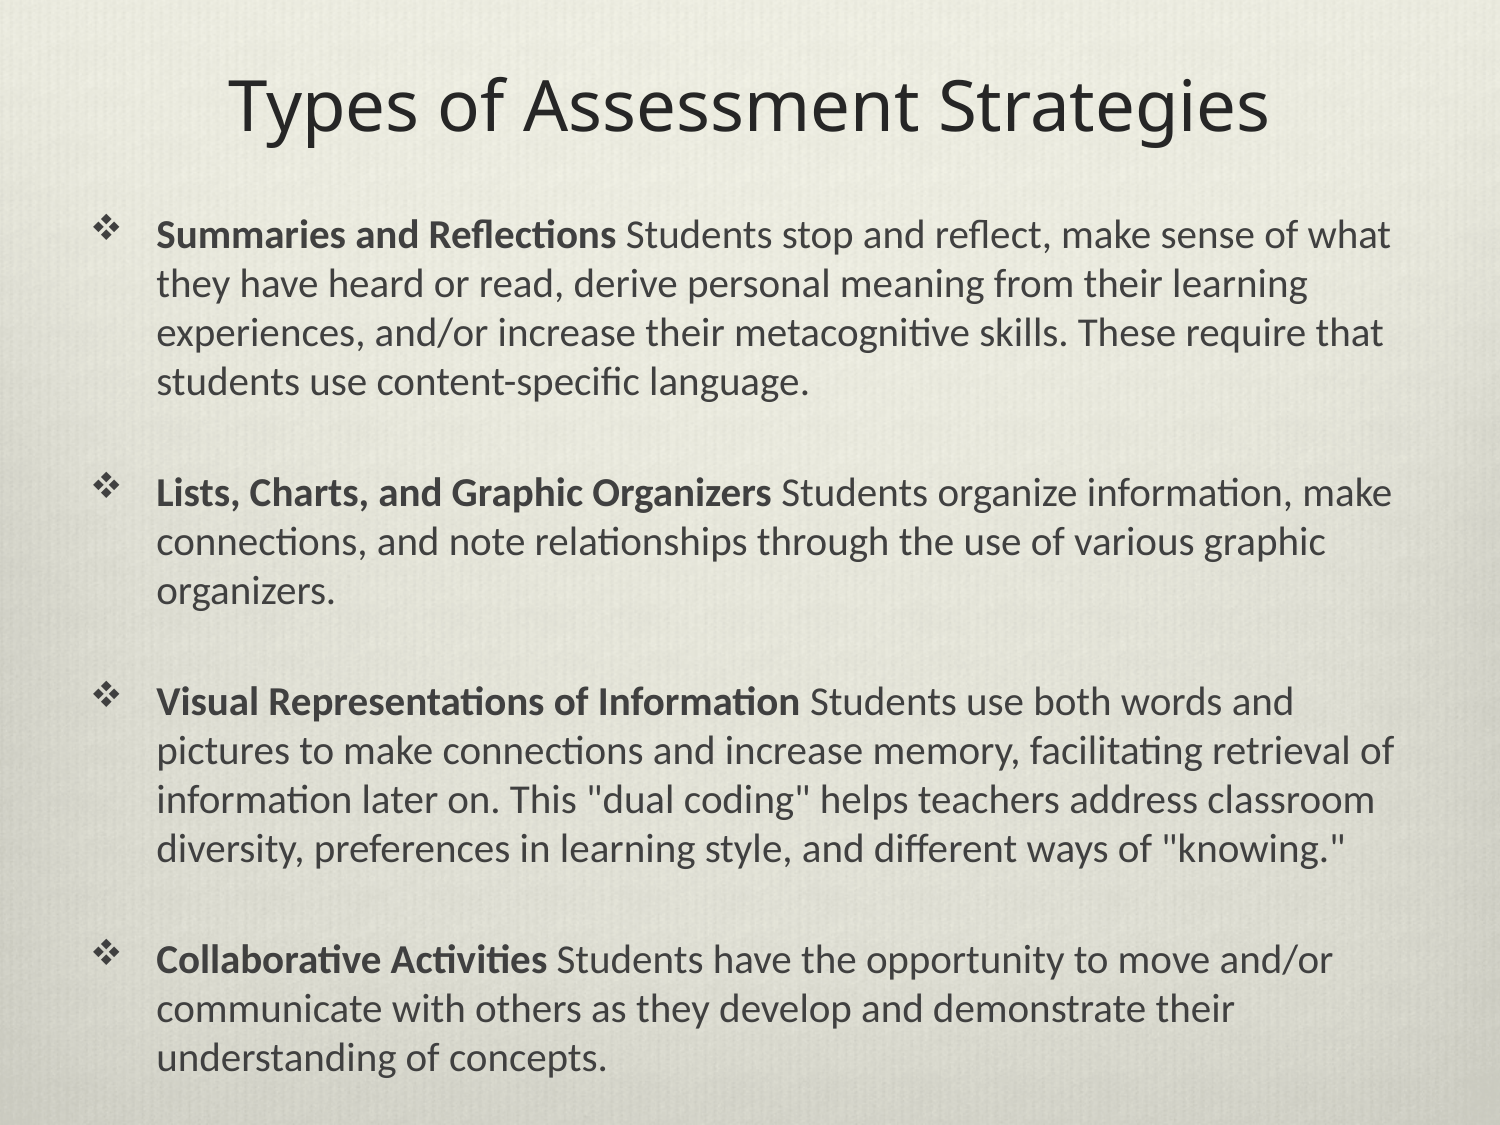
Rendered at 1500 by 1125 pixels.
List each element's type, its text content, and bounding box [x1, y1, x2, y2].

title Types of Assessment Strategies [119, 51, 1381, 200]
list Summaries and Reflections Students stop and reflect, make sense of what they have heard or read, derive personal meaning from their learning experiences, and/or increase their metacognitive skills. These require that students use content-specific language. Lists, Charts, and Graphic Organizers Students organize information, make connections, and note relationships through the use of various graphic organizers. Visual Representations of Information Students use both words and pictures to make connections and increase memory, facilitating retrieval of information later on. This "dual coding" helps teachers address classroom diversity, preferences in learning style, and different ways of "knowing." Collaborative Activities Students have the opportunity to move and/or communicate with others as they develop and demonstrate their understanding of concepts. [75, 200, 1425, 1125]
